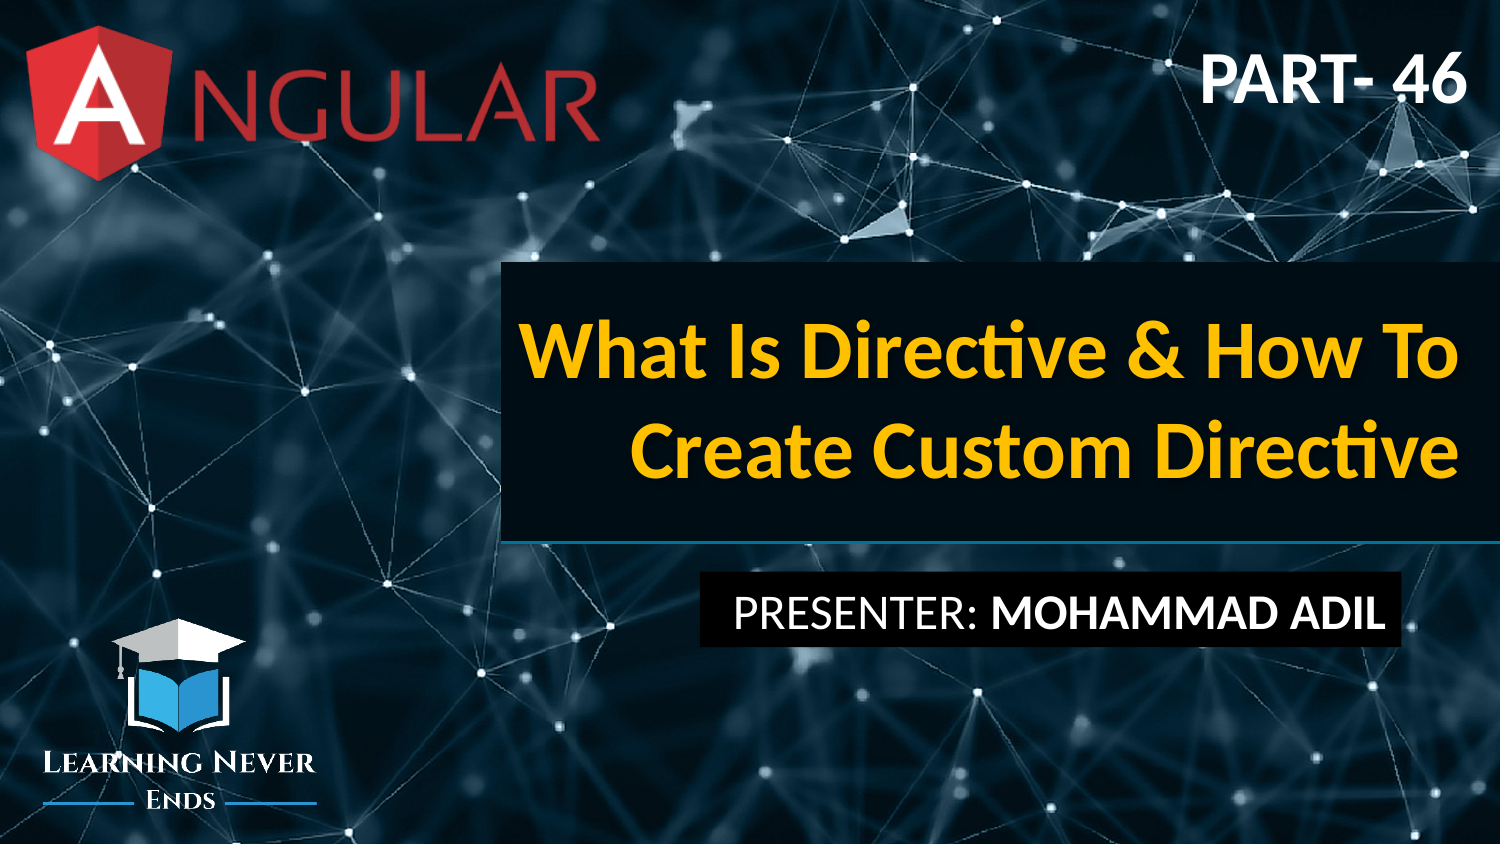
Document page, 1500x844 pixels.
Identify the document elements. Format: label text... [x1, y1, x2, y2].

title What Is Directive & How To Create Custom Directive [424, 257, 1477, 534]
subtitle PRESENTER: MOHAMMAD ADIL [699, 571, 1402, 648]
text_box PART- 46 [1184, 21, 1484, 126]
picture [0, 0, 1500, 844]
